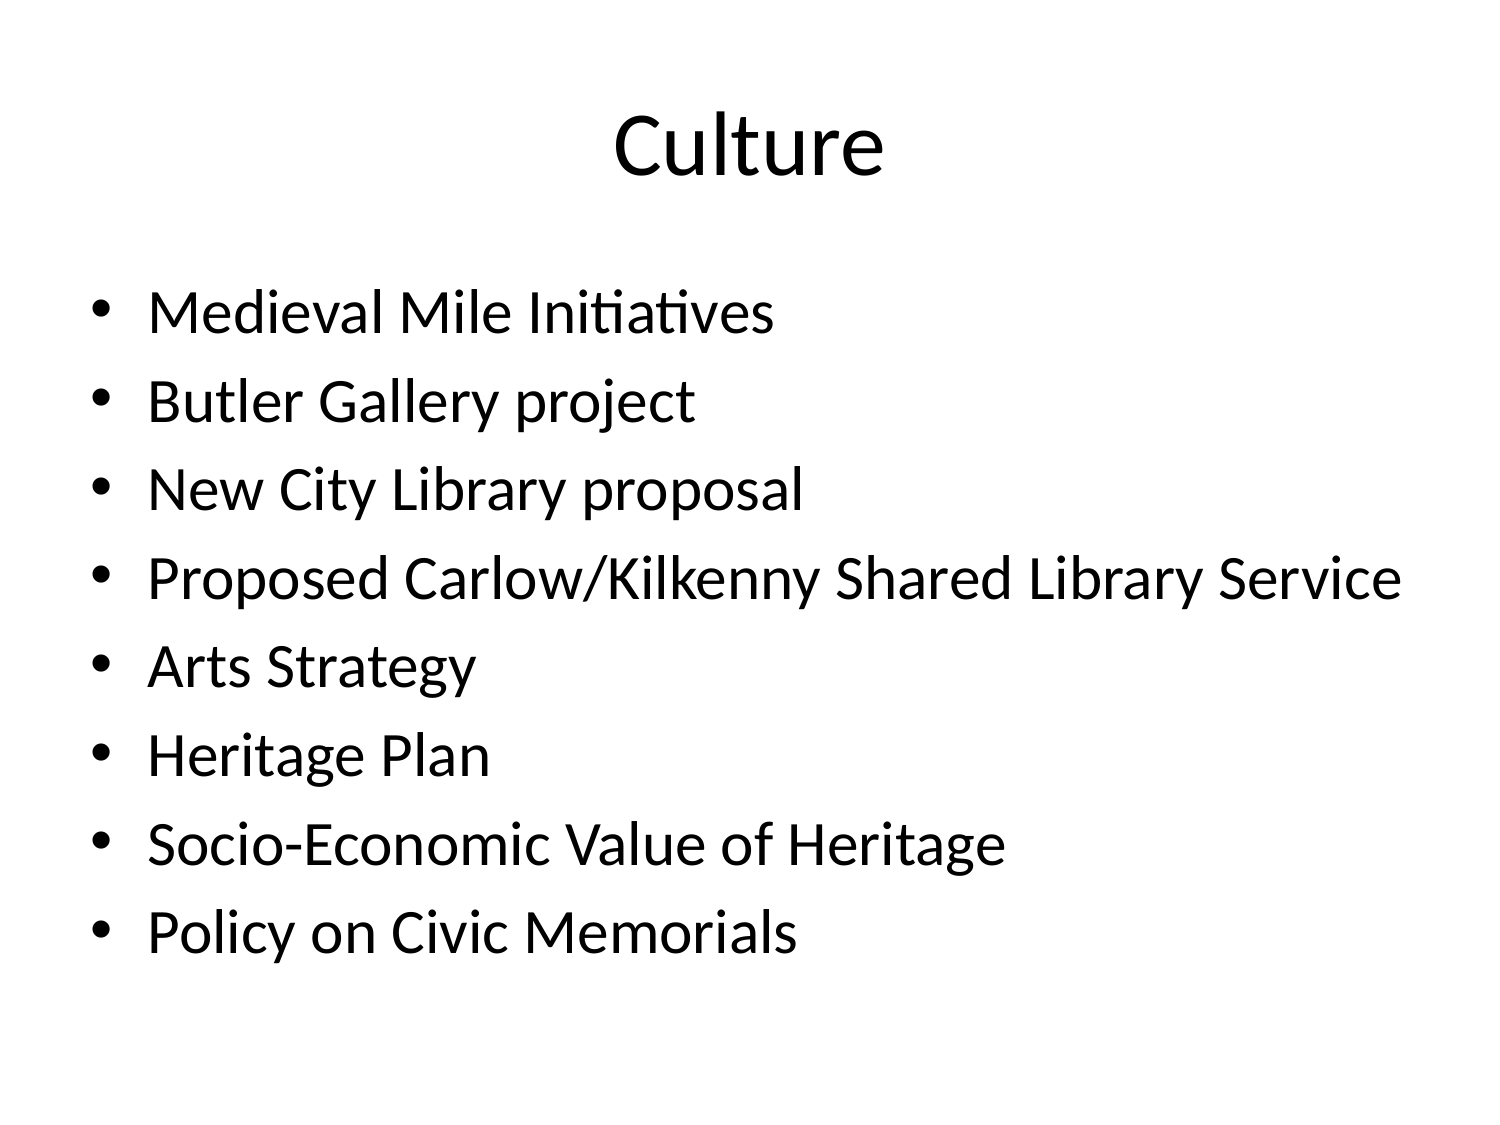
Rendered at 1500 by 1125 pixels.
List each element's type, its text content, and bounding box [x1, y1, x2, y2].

list Medieval Mile Initiatives Butler Gallery project New City Library proposal Proposed Carlow/Kilkenny Shared Library Service Arts Strategy Heritage Plan Socio-Economic Value of Heritage Policy on Civic Memorials [75, 262, 1425, 1005]
title Culture [75, 45, 1425, 233]
